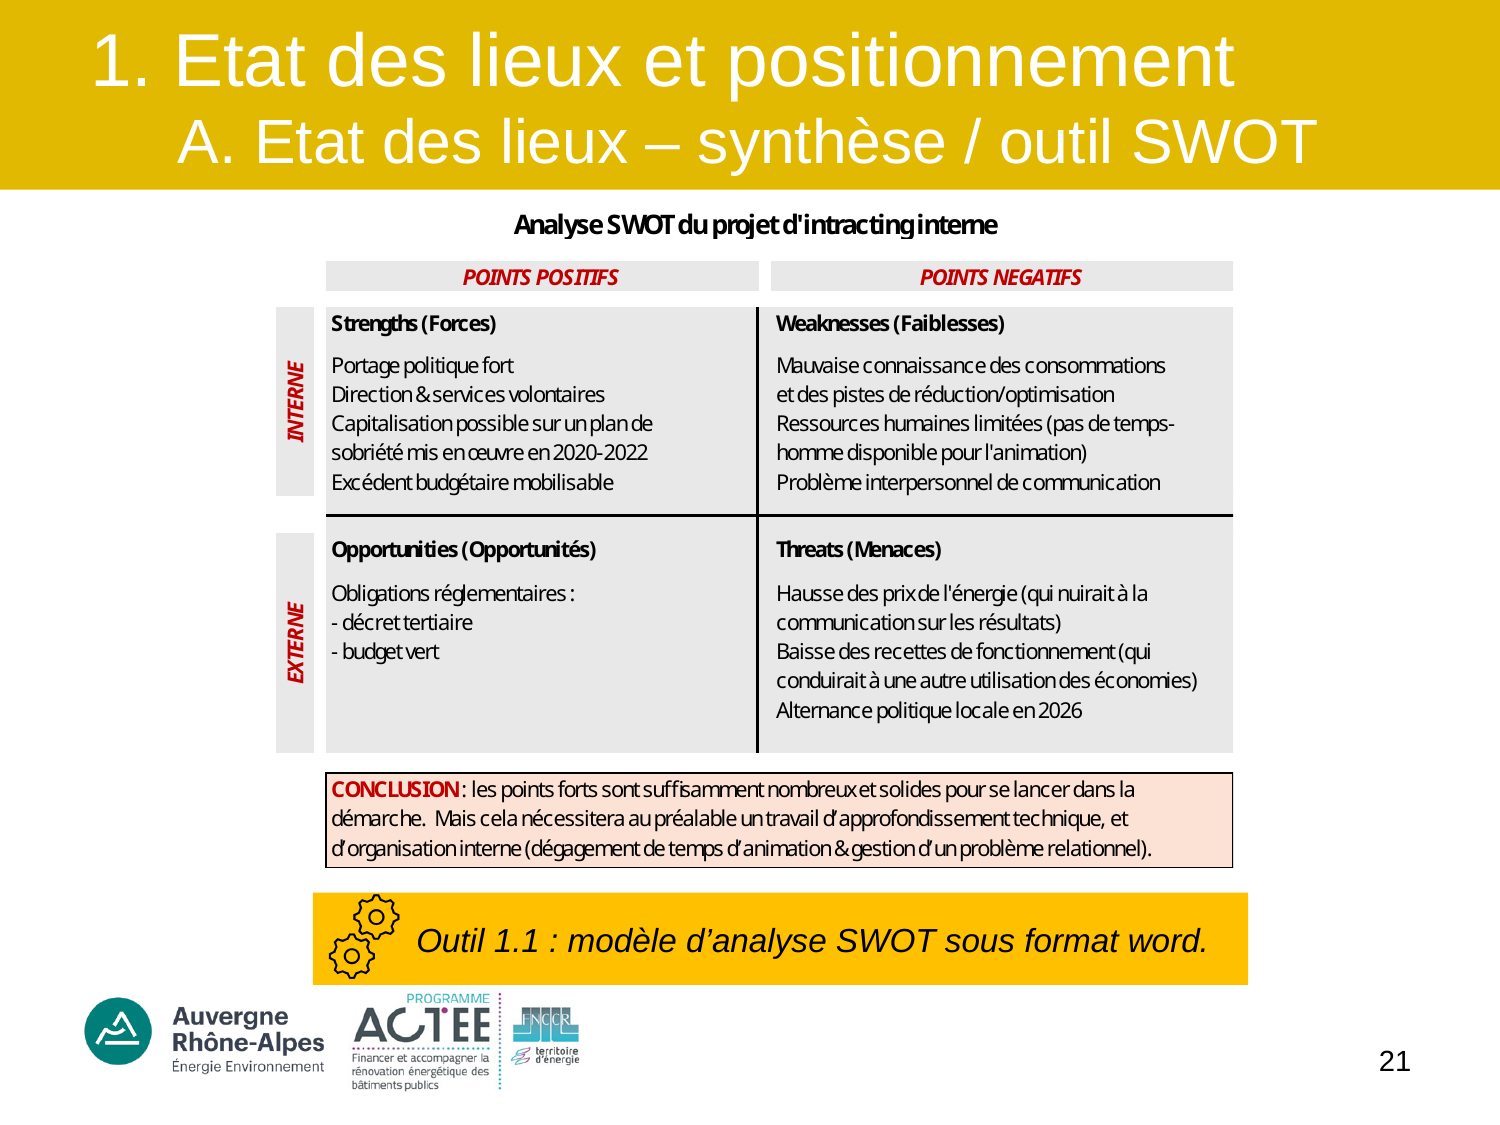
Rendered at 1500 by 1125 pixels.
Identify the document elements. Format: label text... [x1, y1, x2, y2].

title 1. Etat des lieux et positionnement A. Etat des lieux – synthèse / outil SWOT [74, 0, 1426, 188]
text_box Outil 1.1 : modèle d’analyse SWOT sous format word. [421, 892, 1249, 985]
picture [76, 884, 586, 1094]
picture [274, 204, 1235, 870]
